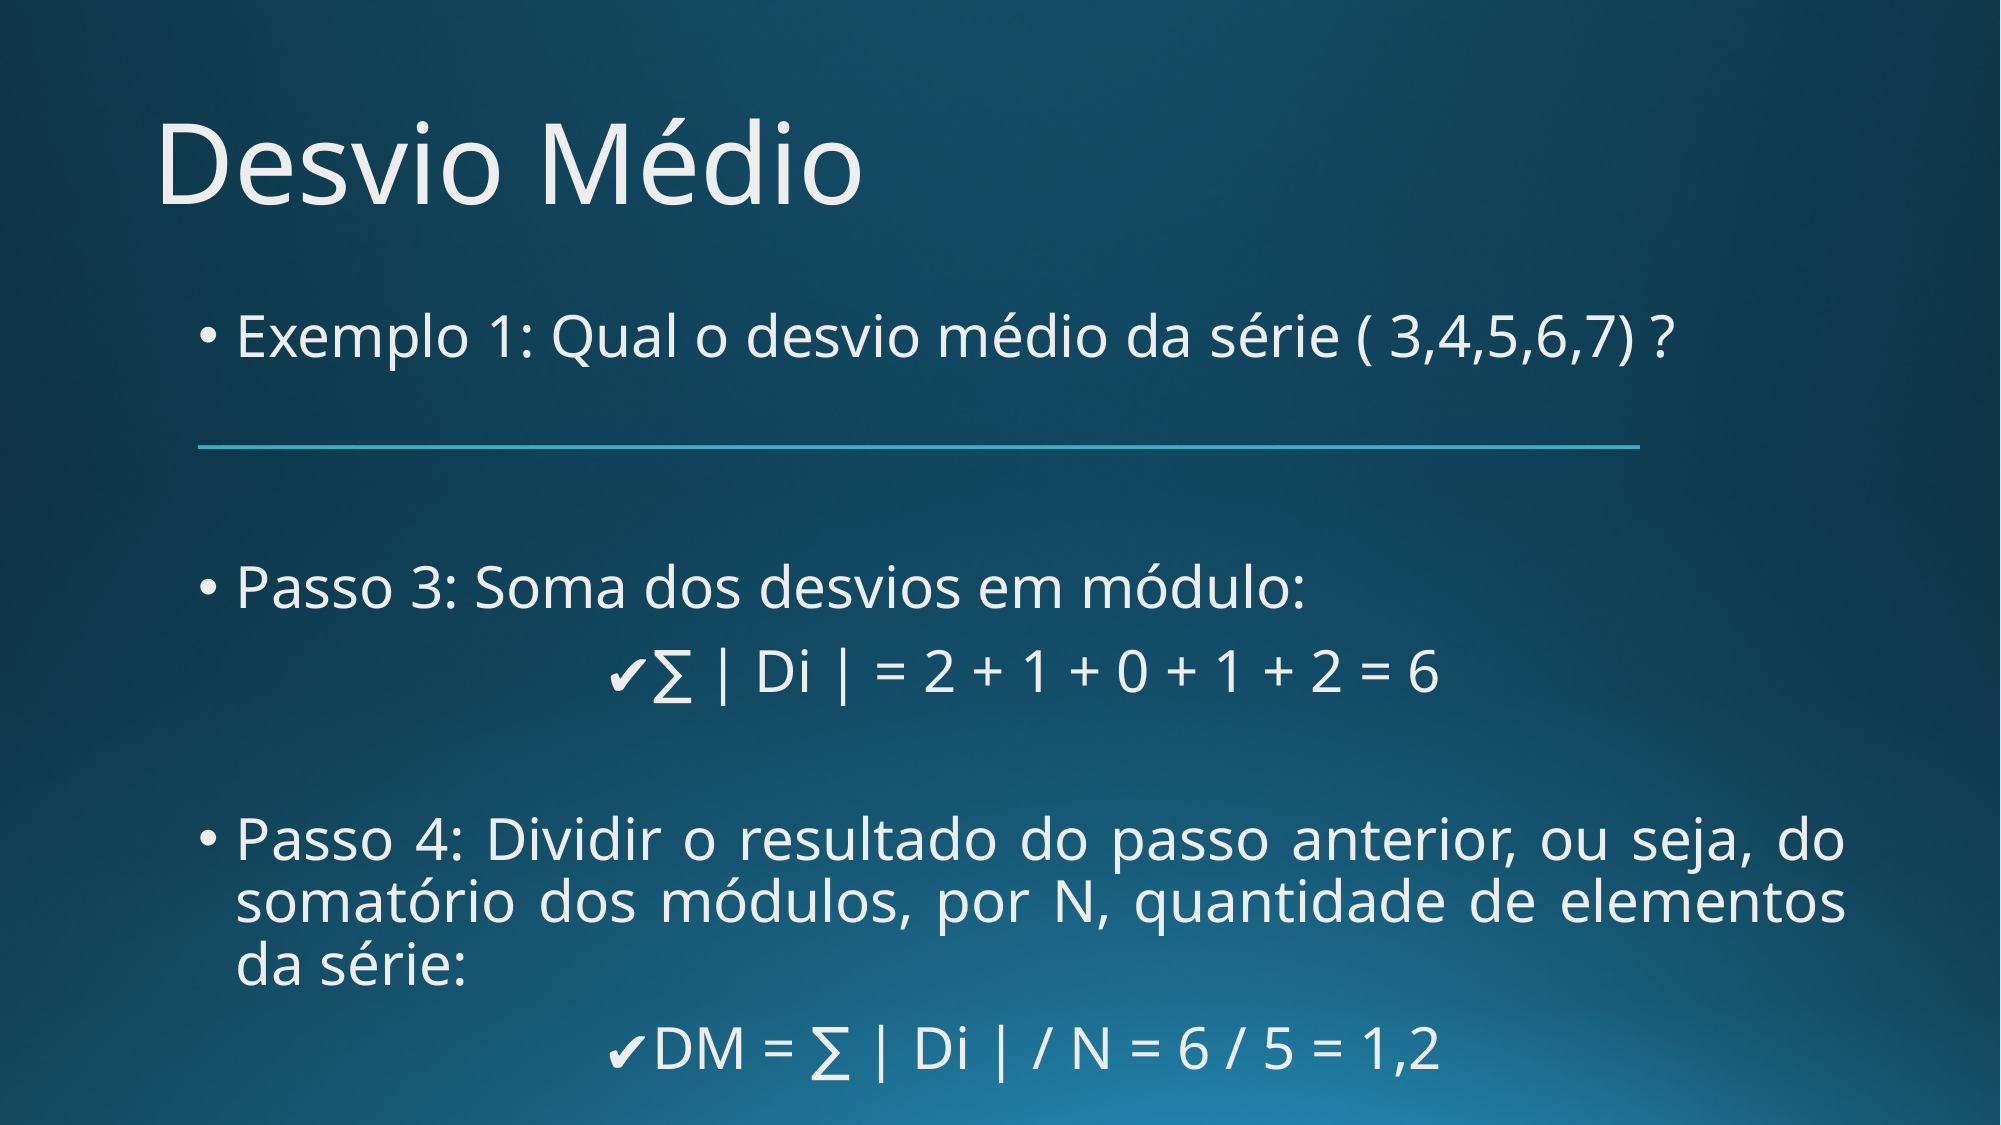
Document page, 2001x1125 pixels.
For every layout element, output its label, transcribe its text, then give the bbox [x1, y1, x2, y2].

picture [0, 0, 2001, 1125]
text_box Exemplo 1: Qual o desvio médio da série ( 3,4,5,6,7) ? ________________________________________________________ Passo 3: Soma dos desvios em módulo: ∑ | Di | = 2 + 1 + 0 + 1 + 2 = 6 Passo 4: Dividir o resultado do passo anterior, ou seja, do somatório dos módulos, por N, quantidade de elementos da série: DM = ∑ | Di | / N = 6 / 5 = 1,2 [183, 299, 1863, 1013]
text_box Desvio Médio [137, 59, 1863, 278]
